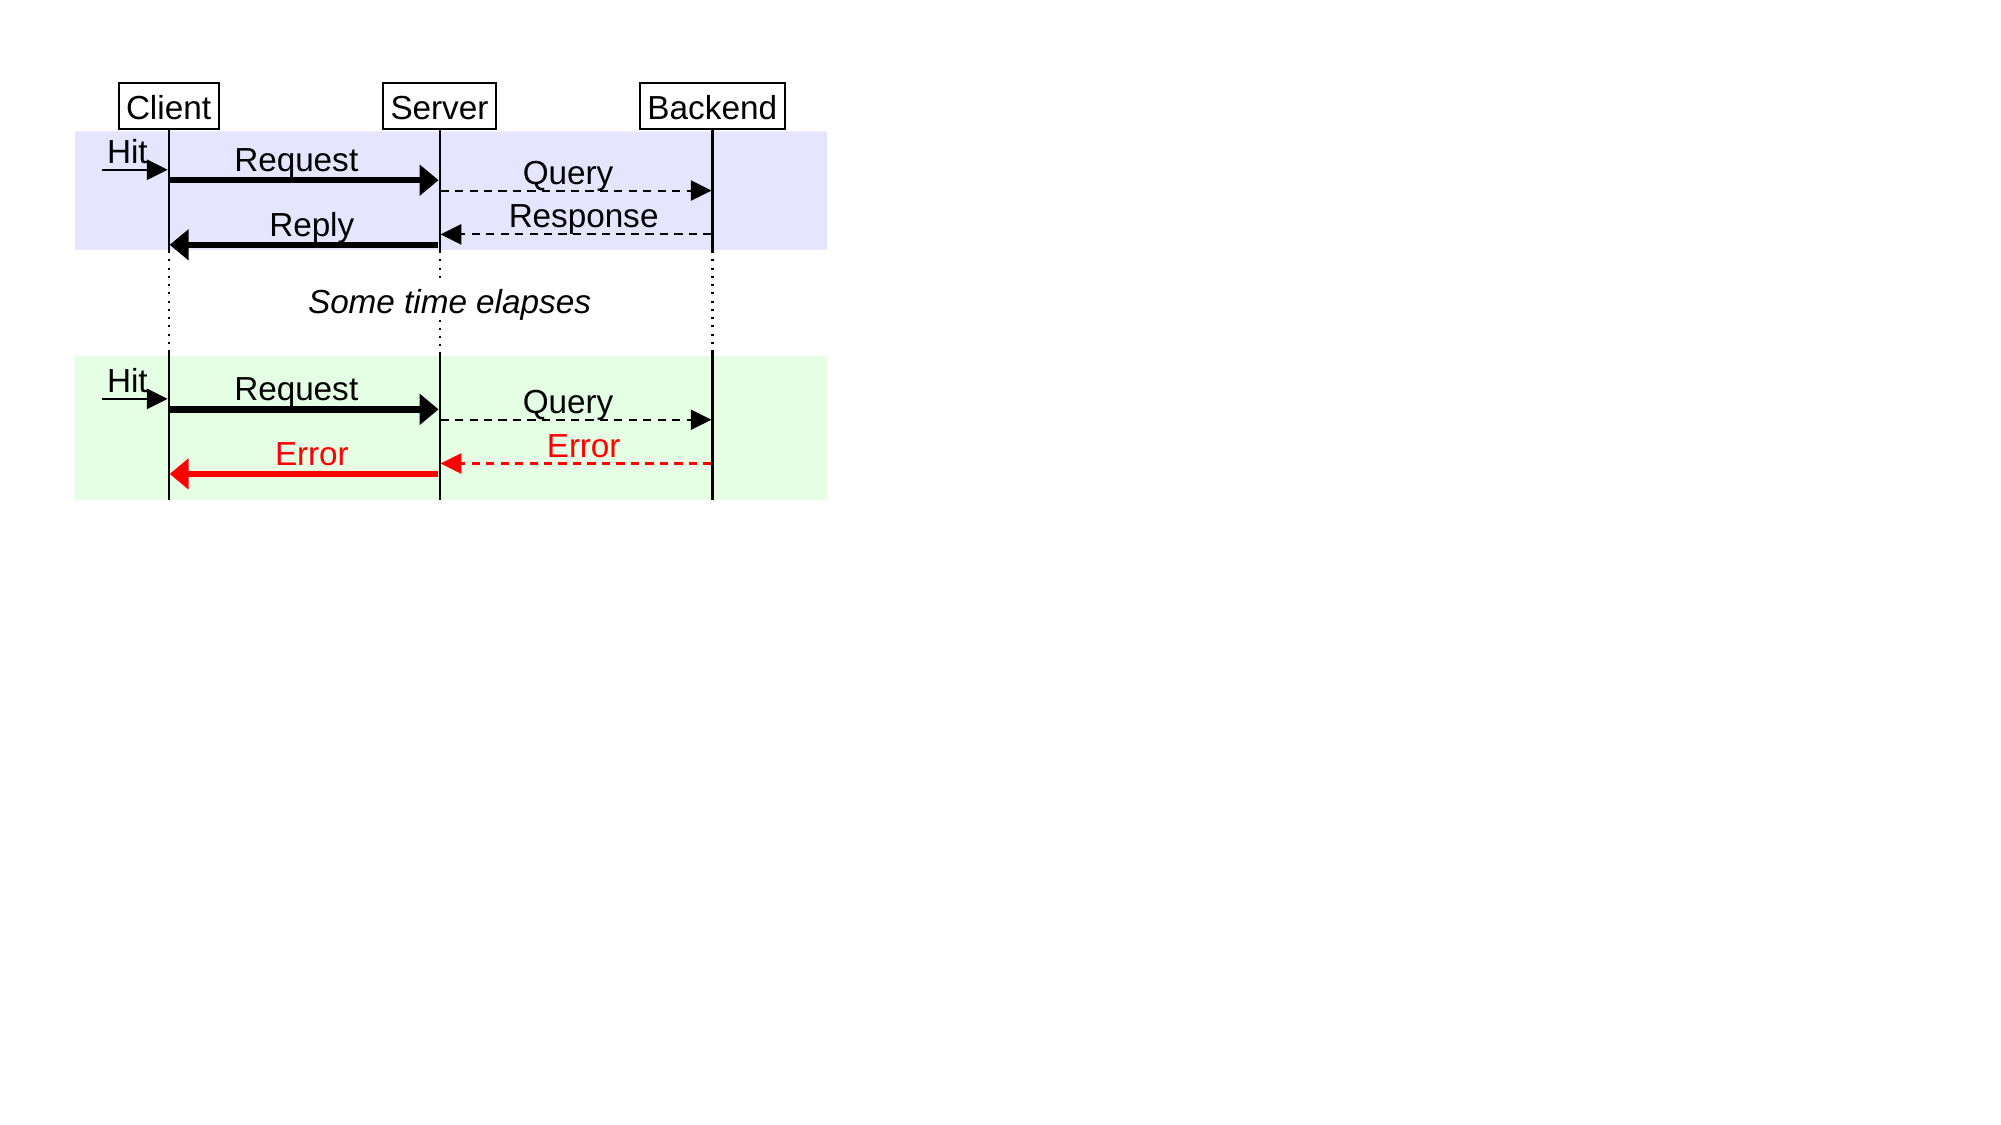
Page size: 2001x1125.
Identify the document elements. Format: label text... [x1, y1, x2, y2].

text_box [170, 181, 439, 244]
text_box [170, 356, 439, 408]
text_box [441, 235, 711, 251]
text_box [170, 410, 439, 473]
text_box Query [520, 381, 616, 419]
text_box Client [118, 83, 219, 130]
text_box Response [506, 195, 661, 234]
text_box Error [544, 424, 623, 463]
text_box Hit [105, 360, 150, 398]
text_box Reply [267, 204, 357, 242]
text_box Some time elapses [306, 279, 594, 322]
text_box [441, 420, 711, 463]
text_box Error [272, 433, 352, 471]
text_box [441, 356, 711, 419]
text_box [714, 131, 828, 251]
text_box Query [520, 152, 616, 190]
text_box [170, 131, 439, 179]
text_box Server [383, 83, 496, 130]
text_box [441, 131, 711, 190]
text_box [170, 475, 439, 500]
text_box [441, 464, 711, 500]
text_box Request [232, 368, 361, 406]
text_box [714, 356, 828, 500]
text_box Request [232, 139, 361, 177]
text_box Hit [105, 131, 150, 169]
text_box [74, 356, 168, 500]
text_box [74, 131, 168, 251]
text_box [74, 74, 828, 131]
text_box Backend [639, 83, 786, 130]
text_box [441, 191, 711, 234]
